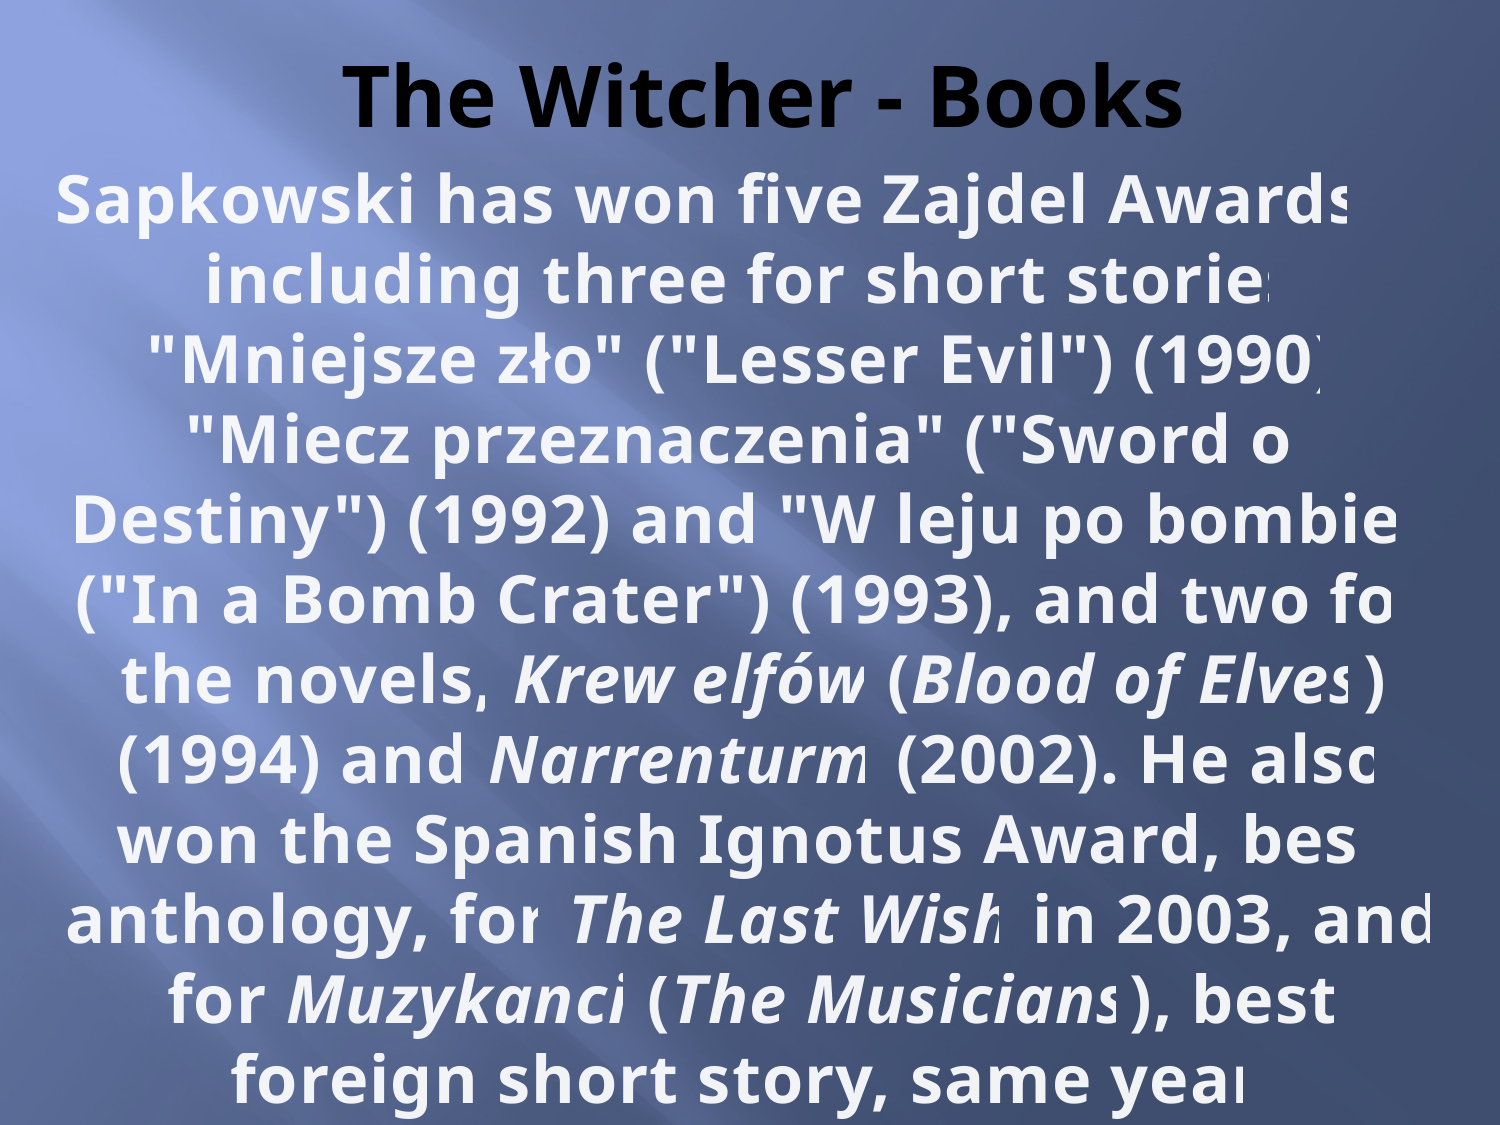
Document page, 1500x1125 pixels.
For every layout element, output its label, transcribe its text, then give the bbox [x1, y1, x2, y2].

title The Witcher - Books [88, 0, 1439, 149]
list Sapkowski has won five Zajdel Awards, including three for short stories "Mniejsze zło" ("Lesser Evil") (1990), "Miecz przeznaczenia" ("Sword of Destiny") (1992) and "W leju po bombie" ("In a Bomb Crater") (1993), and two for the novels, Krew elfów (Blood of Elves) (1994) and Narrenturm (2002). He also won the Spanish Ignotus Award, best anthology, for The Last Wish in 2003, and for Muzykanci (The Musicians), best foreign short story, same year. [0, 149, 1459, 1125]
